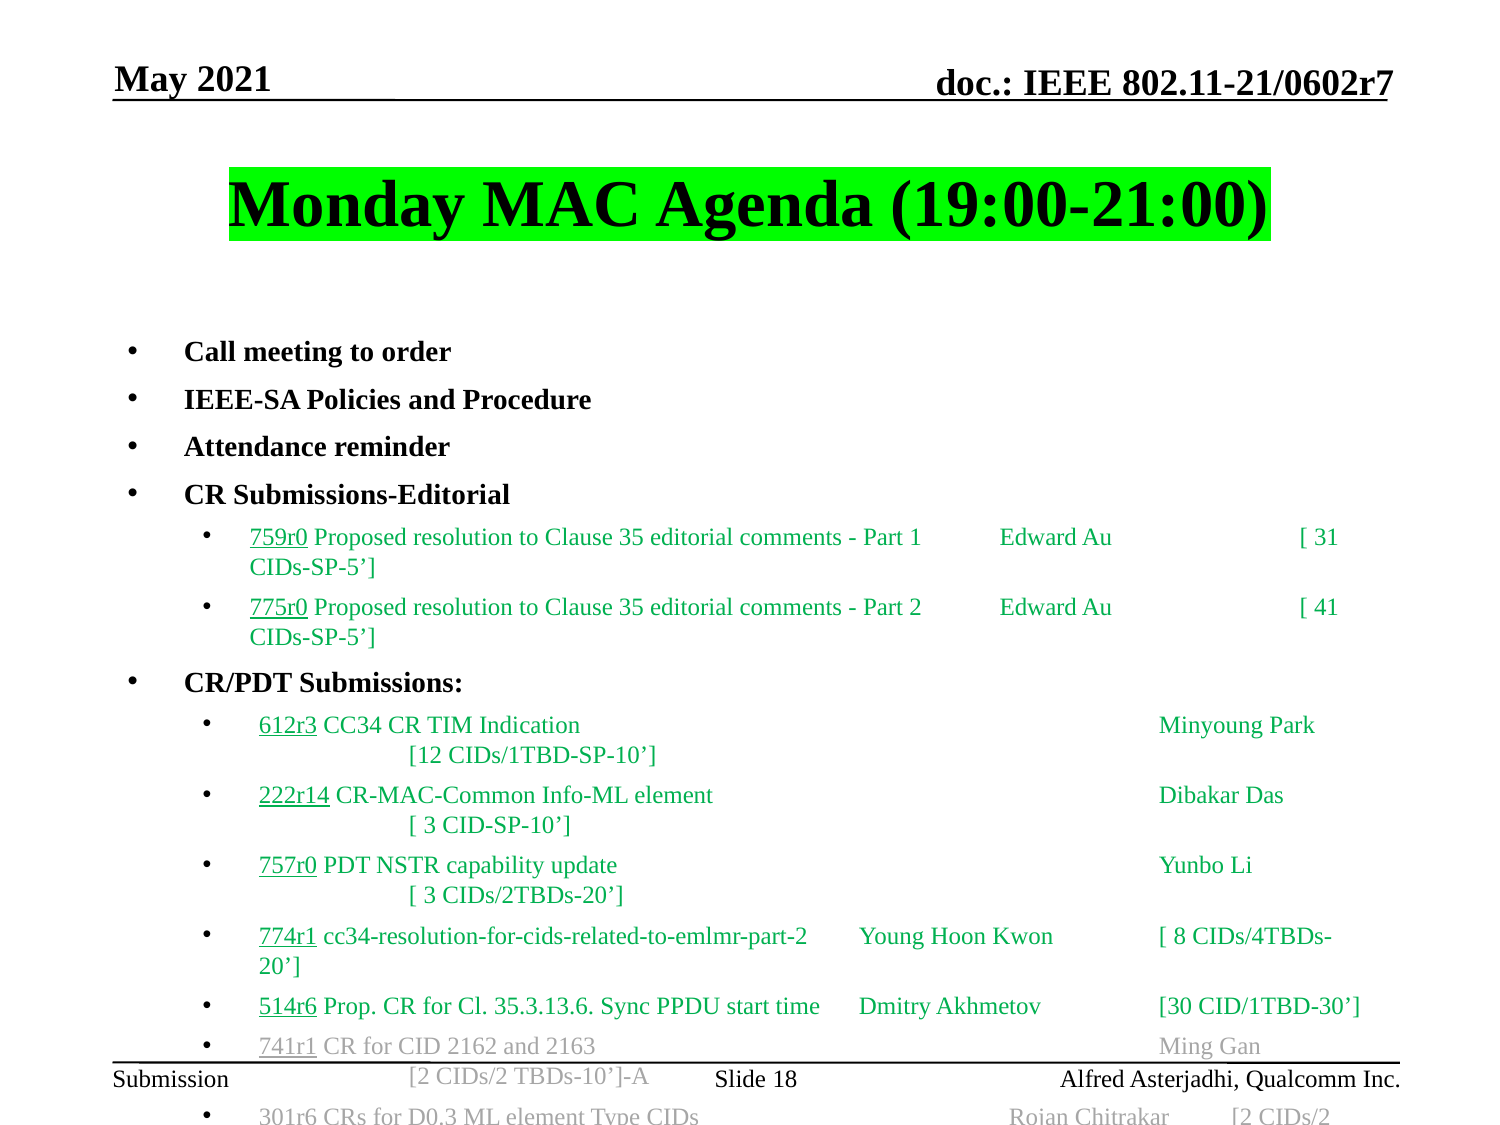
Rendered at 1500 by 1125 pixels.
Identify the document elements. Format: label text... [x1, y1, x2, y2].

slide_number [114, 54, 423, 100]
title Monday MAC Agenda (19:00-21:00) [112, 112, 1388, 288]
list Call meeting to order IEEE-SA Policies and Procedure Attendance reminder CR Submissions-Editorial 759r0 Proposed resolution to Clause 35 editorial comments - Part 1 Edward Au [ 31 CIDs-SP-5’] 775r0 Proposed resolution to Clause 35 editorial comments - Part 2 Edward Au [ 41 CIDs-SP-5’] CR/PDT Submissions: 612r3 CC34 CR TIM Indication Minyoung Park [12 CIDs/1TBD-SP-10’] 222r14 CR-MAC-Common Info-ML element Dibakar Das [ 3 CID-SP-10’] 757r0 PDT NSTR capability update Yunbo Li [ 3 CIDs/2TBDs-20’] 774r1 cc34-resolution-for-cids-related-to-emlmr-part-2 Young Hoon Kwon [ 8 CIDs/4TBDs-20’] 514r6 Prop. CR for Cl. 35.3.13.6. Sync PPDU start time Dmitry Akhmetov [30 CID/1TBD-30’] 741r1 CR for CID 2162 and 2163 Ming Gan [2 CIDs/2 TBDs-10’]-A 301r6 CRs for D0.3 ML element Type CIDs Rojan Chitrakar [2 CIDs/2 TBDs-SP-5’]-B Cont. [112, 324, 1388, 1063]
footer Alfred Asterjadhi, Qualcomm Inc. [878, 1061, 1402, 1093]
slide_number Slide 18 [712, 1061, 800, 1123]
